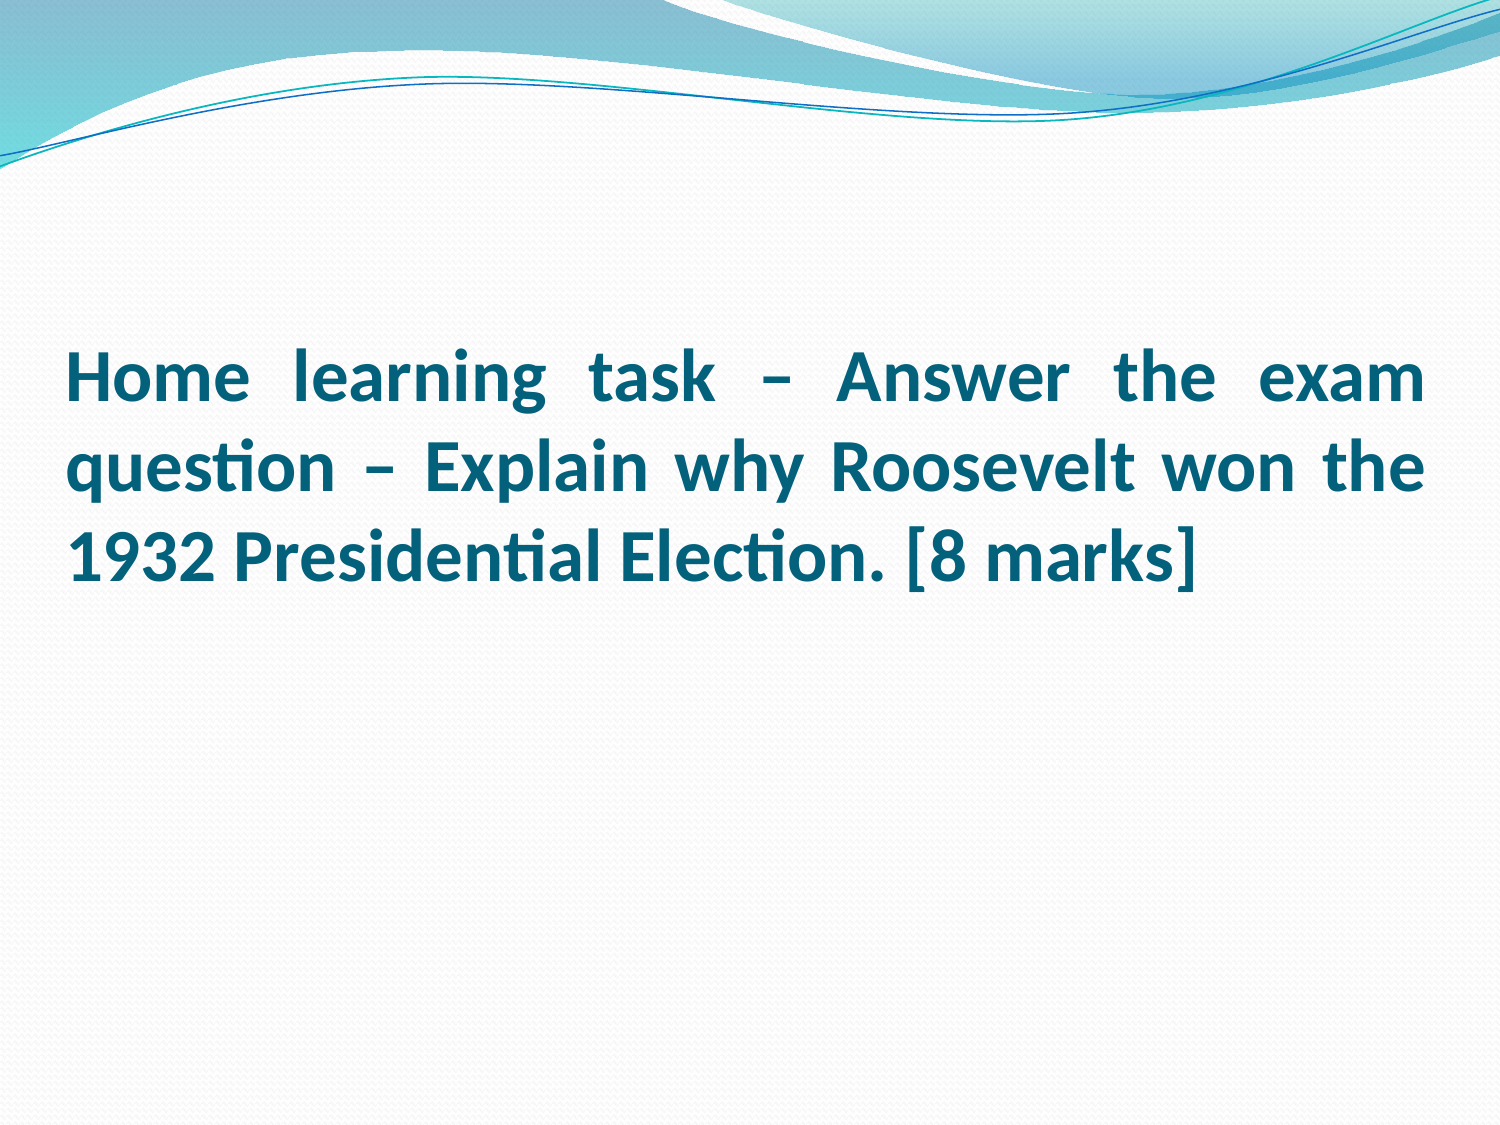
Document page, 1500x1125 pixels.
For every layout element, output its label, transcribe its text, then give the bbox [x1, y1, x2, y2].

title Home learning task – Answer the exam question – Explain why Roosevelt won the 1932 Presidential Election. [8 marks] [64, 408, 1428, 597]
